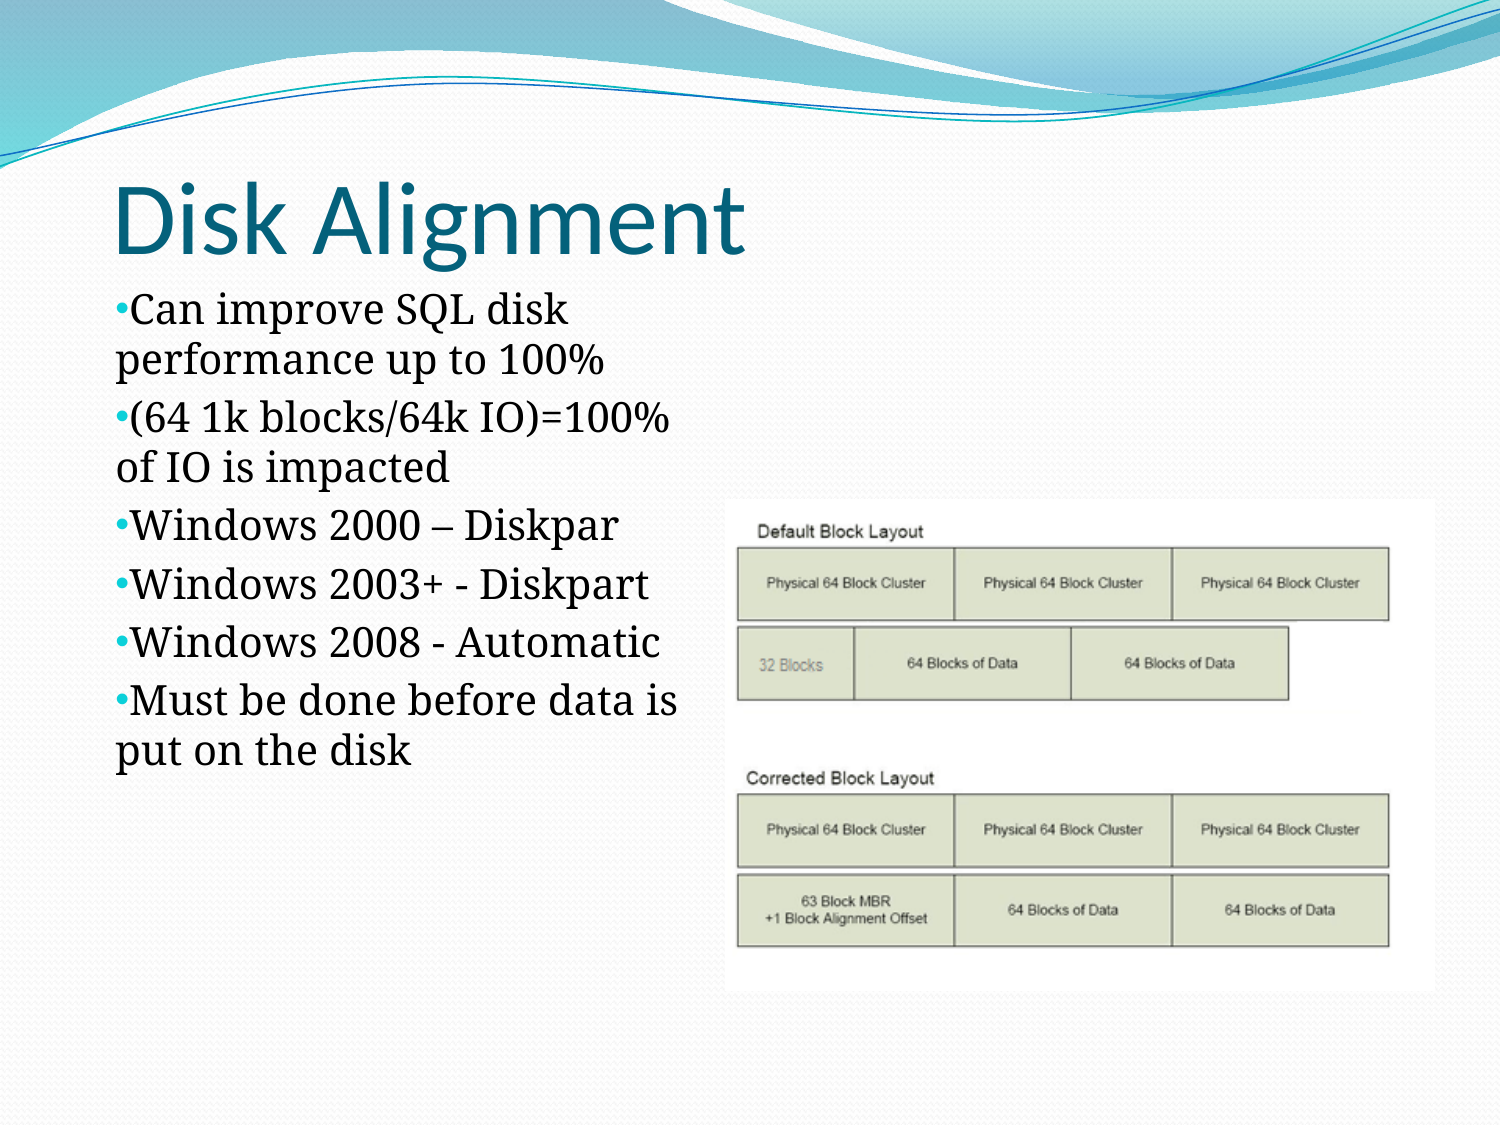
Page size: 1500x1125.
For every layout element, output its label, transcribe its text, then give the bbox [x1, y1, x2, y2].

title Disk Alignment [112, 84, 1463, 275]
picture [724, 499, 1435, 991]
list Can improve SQL disk performance up to 100% (64 1k blocks/64k IO)=100% of IO is impacted Windows 2000 – Diskpar Windows 2003+ - Diskpart Windows 2008 - Automatic Must be done before data is put on the disk [112, 275, 688, 1025]
